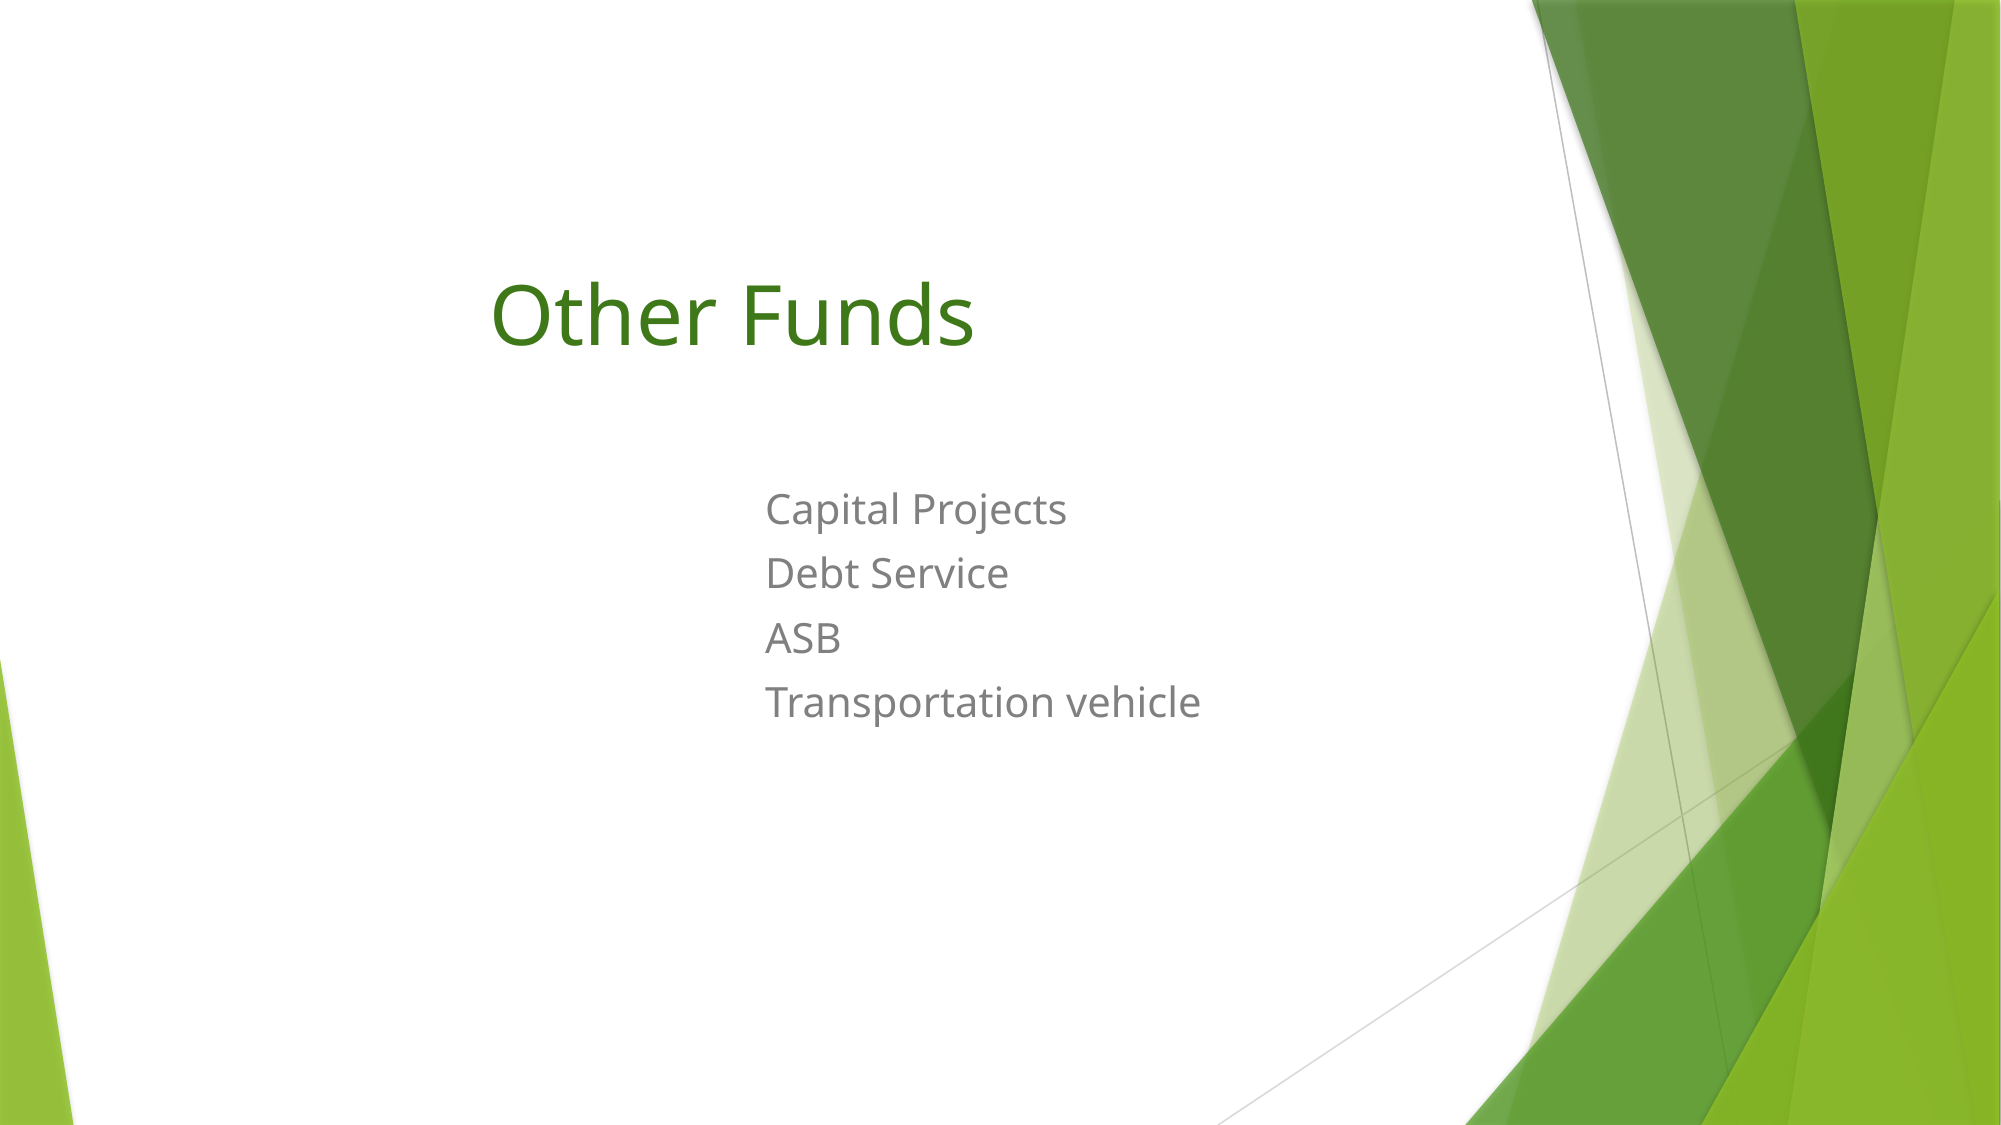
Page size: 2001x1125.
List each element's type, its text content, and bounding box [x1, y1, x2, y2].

list Capital Projects Debt Service ASB Transportation vehicle [750, 474, 1638, 825]
title Other Funds [474, 200, 1600, 424]
